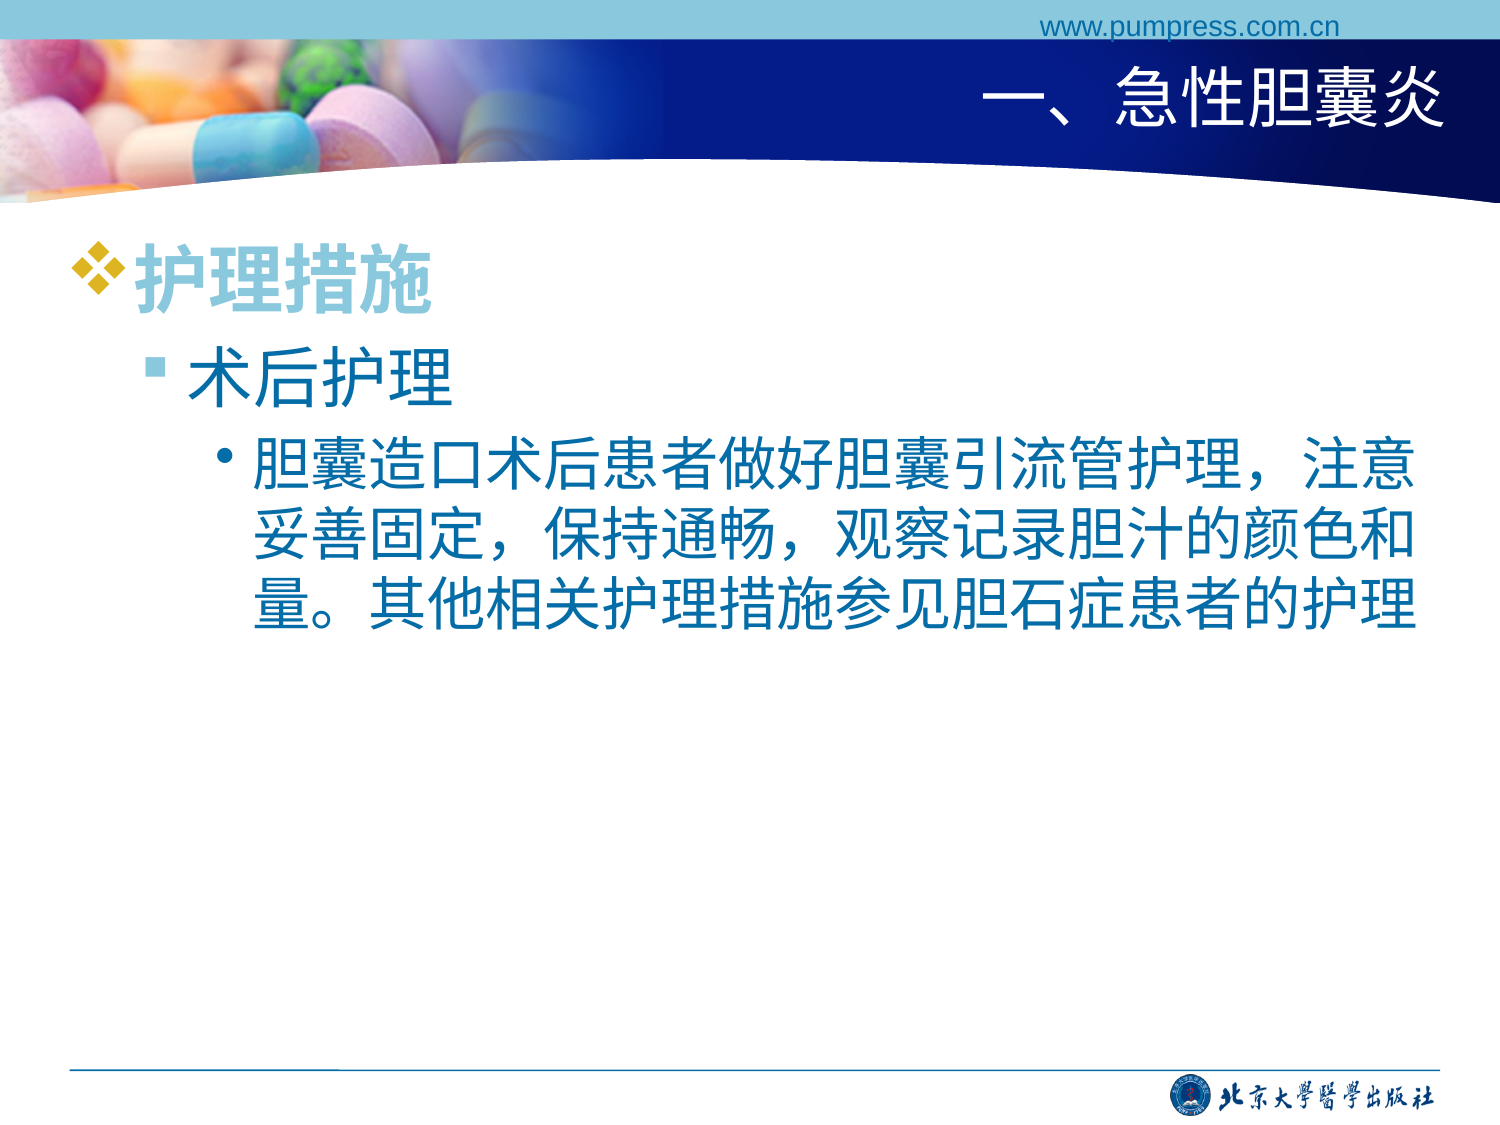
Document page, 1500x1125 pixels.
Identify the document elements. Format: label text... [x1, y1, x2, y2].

list 护理措施 术后护理 胆囊造口术后患者做好胆囊引流管护理，注意妥善固定，保持通畅，观察记录胆汁的颜色和量。其他相关护理措施参见胆石症患者的护理 [49, 224, 1463, 1026]
slide_number www.pumpress.com.cn [1025, 0, 1463, 38]
picture [0, 40, 1500, 203]
title 一、急性胆囊炎 [137, 49, 1463, 143]
picture [1170, 1074, 1436, 1118]
